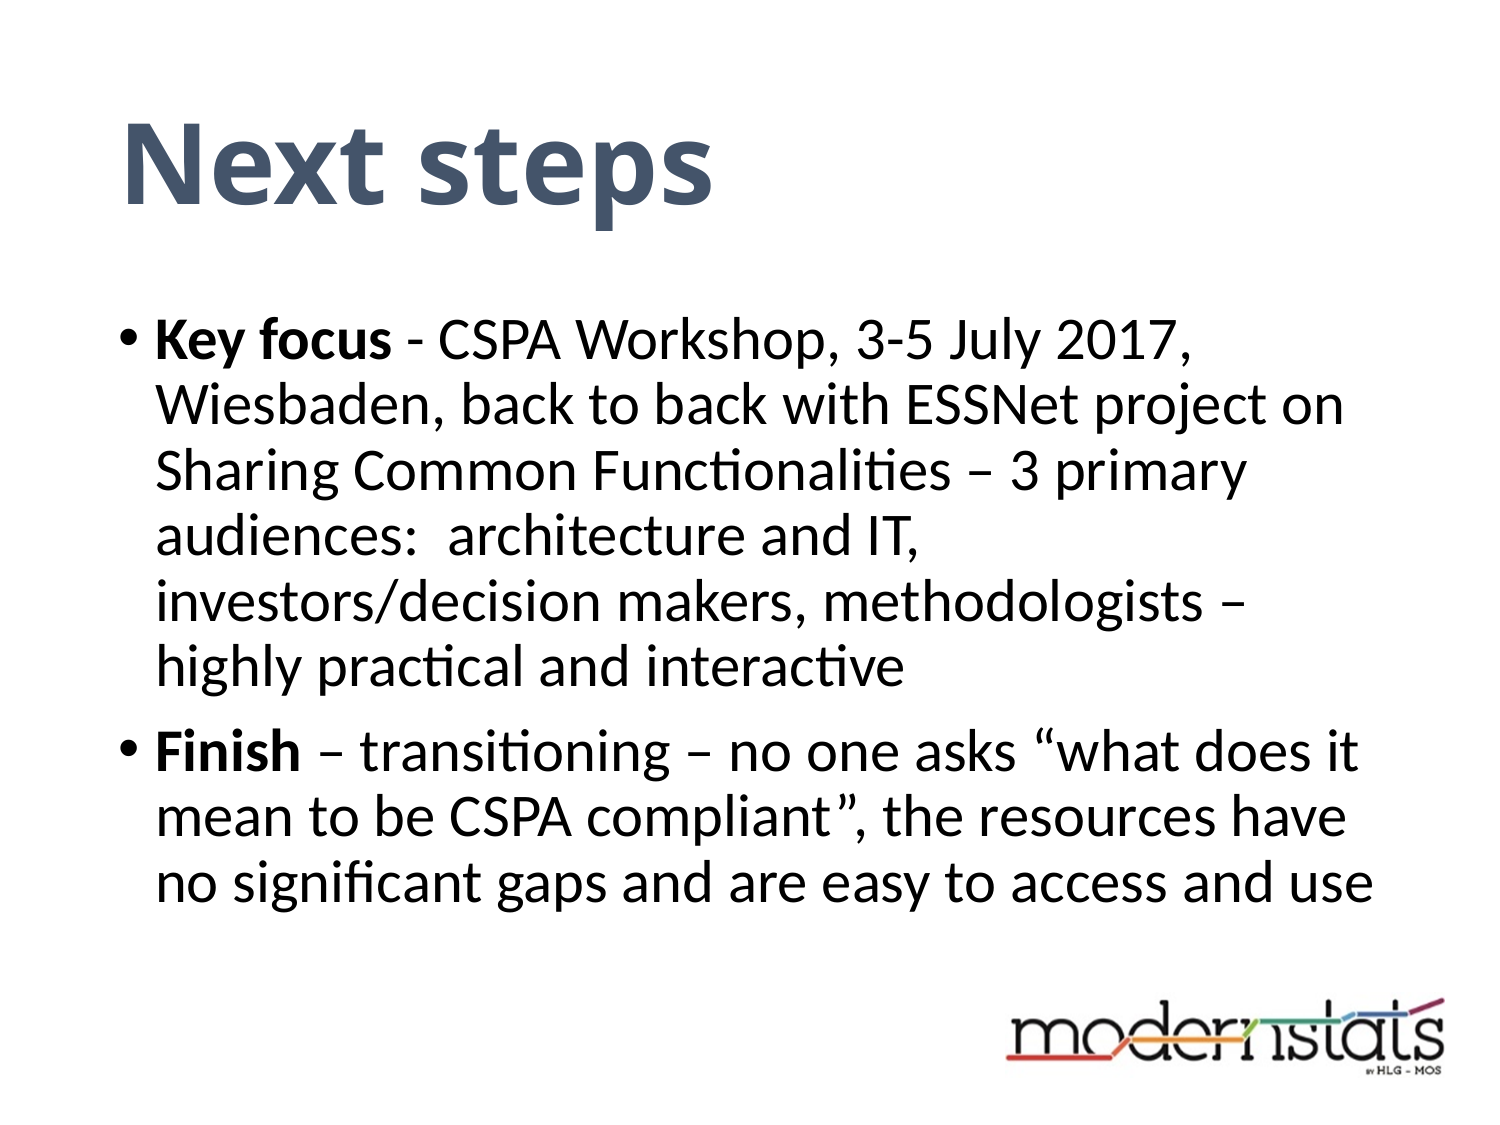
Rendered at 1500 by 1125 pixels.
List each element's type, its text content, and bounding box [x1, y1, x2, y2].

picture [1005, 992, 1445, 1078]
list Key focus - CSPA Workshop, 3-5 July 2017, Wiesbaden, back to back with ESSNet project on Sharing Common Functionalities – 3 primary audiences: architecture and IT, investors/decision makers, methodologists – highly practical and interactive Finish – transitioning – no one asks “what does it mean to be CSPA compliant”, the resources have no significant gaps and are easy to access and use [103, 299, 1397, 971]
title Next steps [103, 59, 1397, 278]
